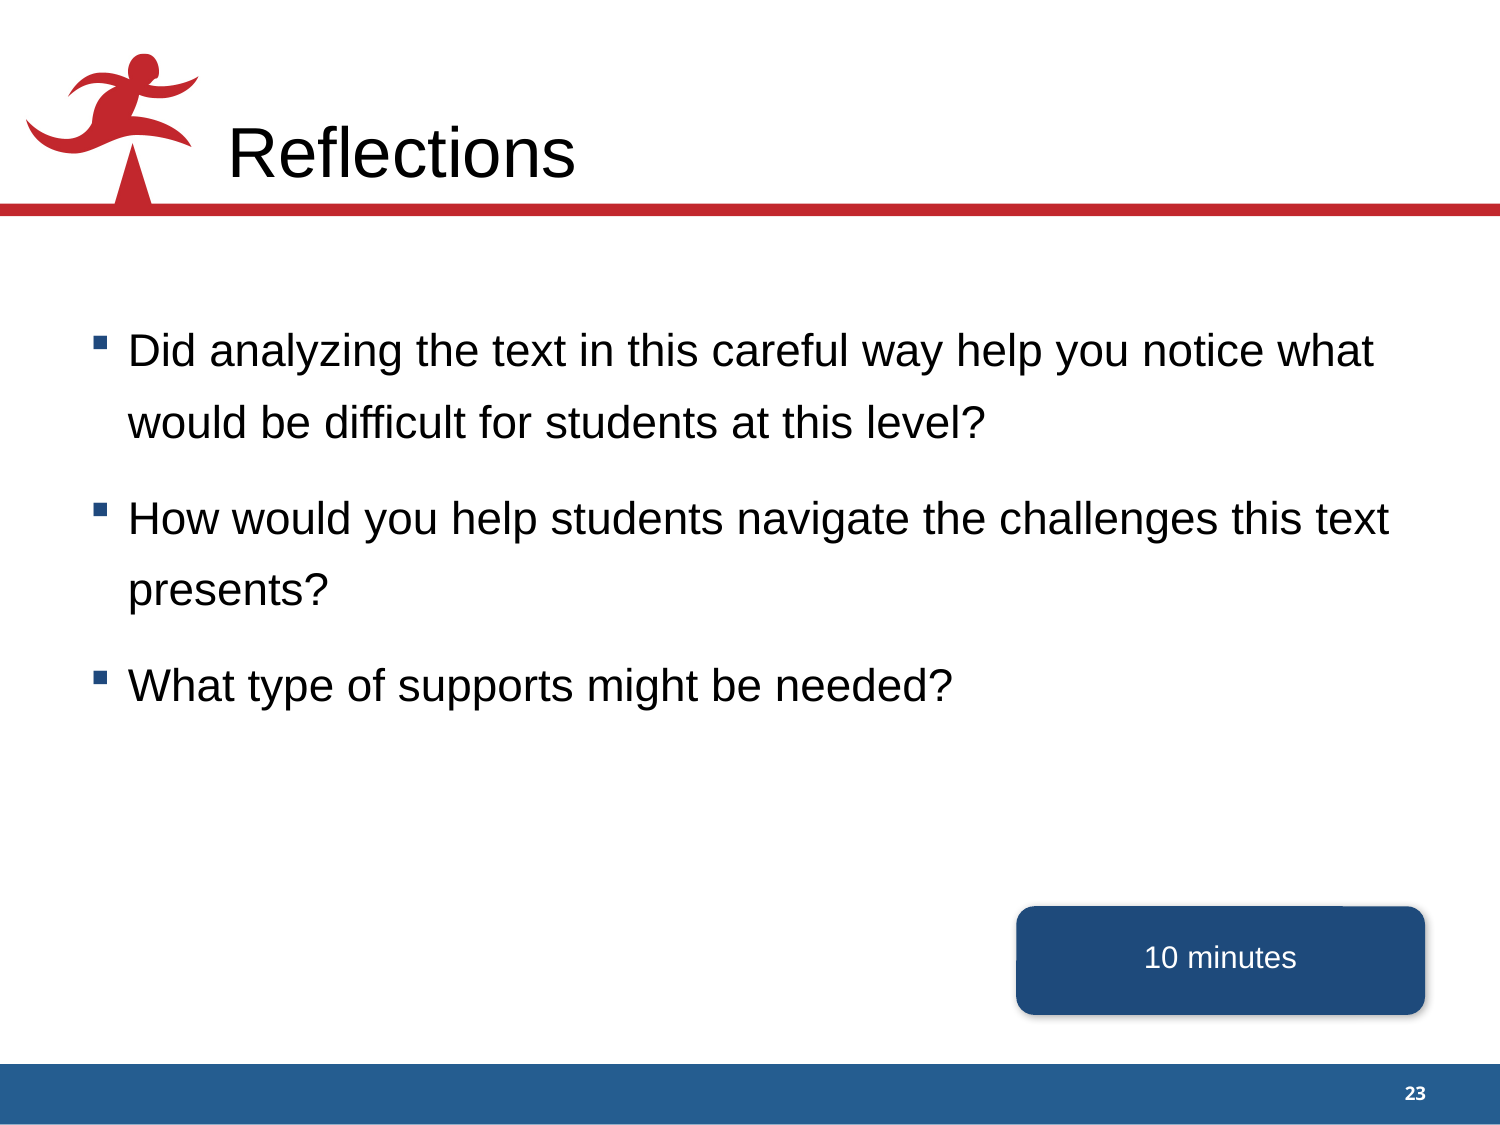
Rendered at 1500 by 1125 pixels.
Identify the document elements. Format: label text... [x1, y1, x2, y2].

picture [0, 0, 1500, 1125]
title Reflections [212, 50, 1375, 200]
list Did analyzing the text in this careful way help you notice what would be difficult for students at this level? How would you help students navigate the challenges this text presents? What type of supports might be needed? [75, 297, 1425, 753]
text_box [1016, 905, 1426, 1016]
